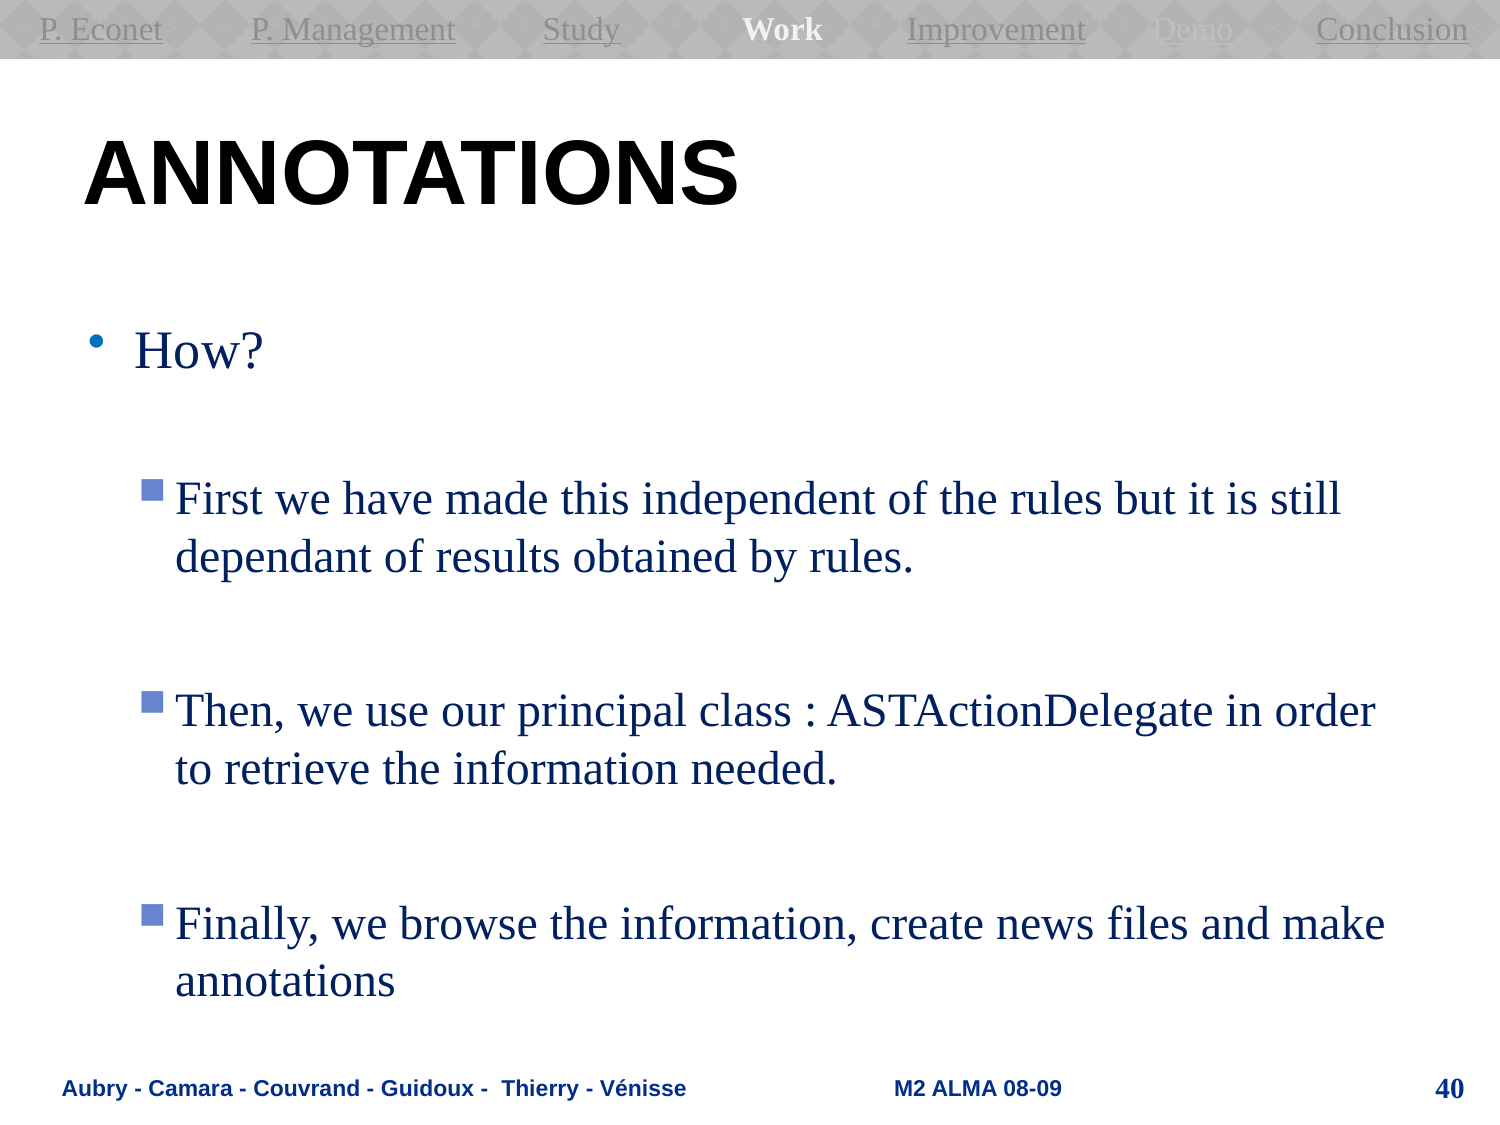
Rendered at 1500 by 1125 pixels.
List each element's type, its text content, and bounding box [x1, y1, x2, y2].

footer Aubry - Camara - Couvrand - Guidoux - Thierry - Vénisse M2 ALMA 08-09 [46, 1066, 1231, 1102]
list How? First we have made this independent of the rules but it is still dependant of results obtained by rules. Then, we use our principal class : ASTActionDelegate in order to retrieve the information needed. Finally, we browse the information, create news files and make annotations [75, 306, 1442, 1043]
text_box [22, 0, 1486, 56]
title annotations [75, 105, 1263, 223]
slide_number 40 [1368, 1066, 1465, 1104]
